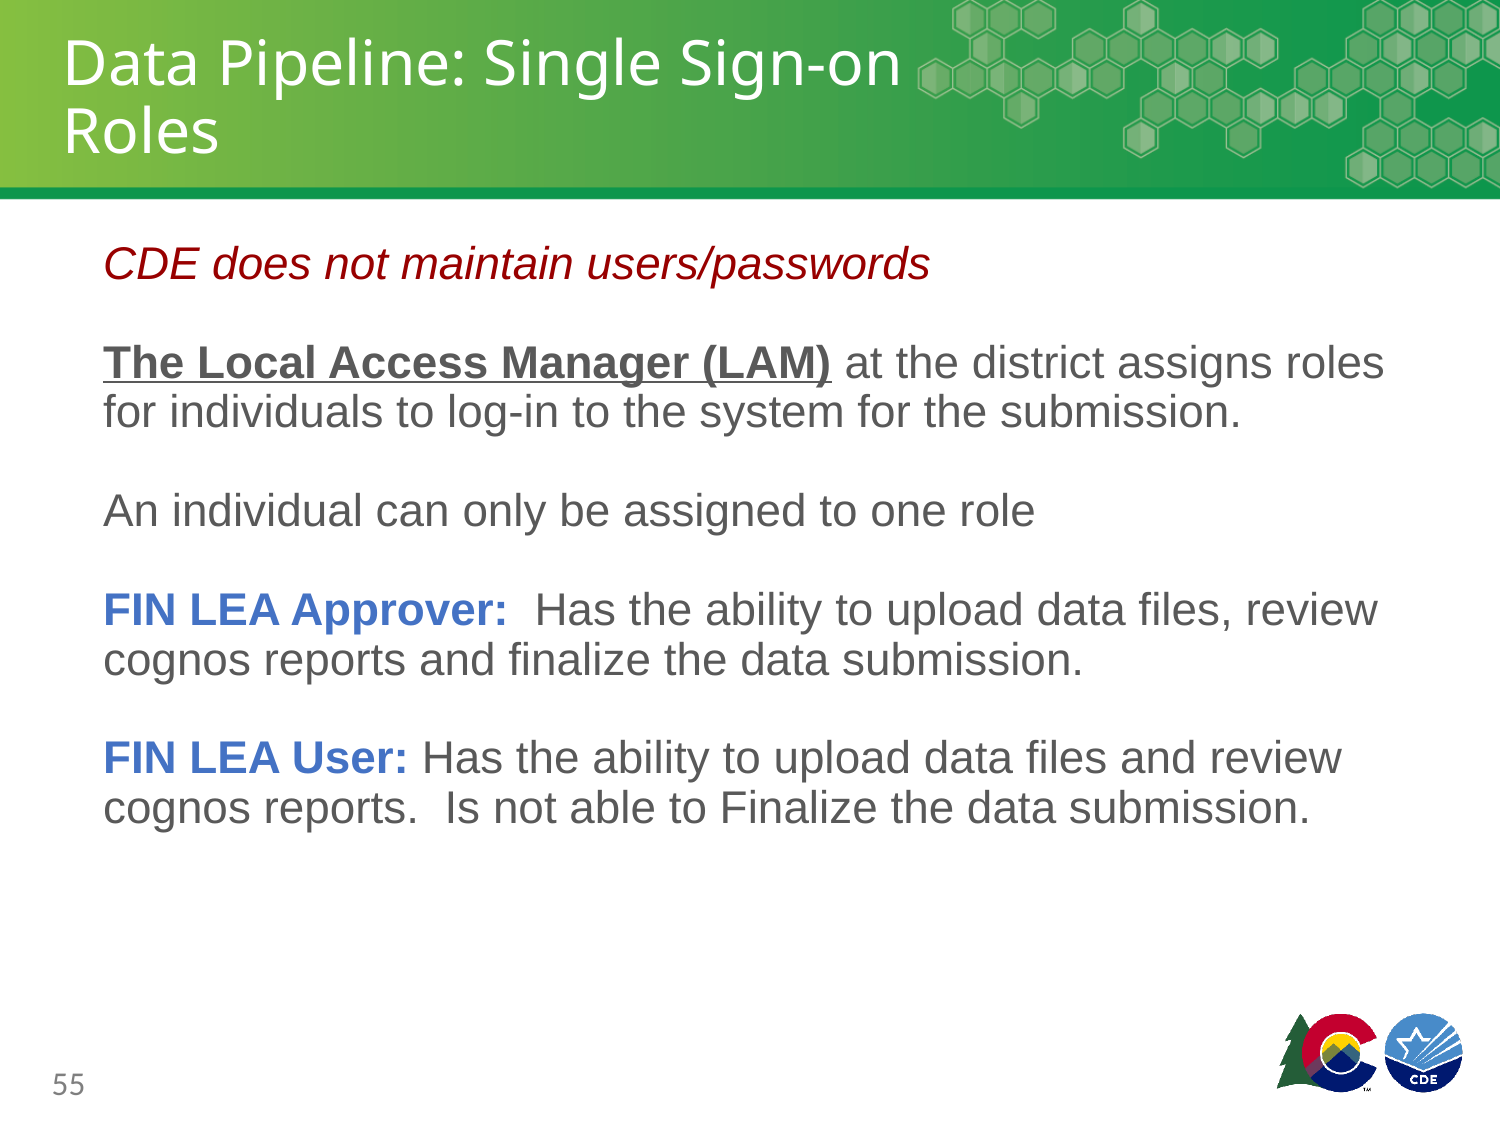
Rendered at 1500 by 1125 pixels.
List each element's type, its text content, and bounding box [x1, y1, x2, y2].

picture [1275, 1012, 1463, 1093]
title Data Pipeline: Single Sign-on Roles [62, 31, 1116, 187]
picture [0, 0, 1500, 200]
slide_number 55 [36, 1054, 375, 1115]
list CDE does not maintain users/passwords The Local Access Manager (LAM) at the district assigns roles for individuals to log-in to the system for the submission. An individual can only be assigned to one role FIN LEA Approver: Has the ability to upload data files, review cognos reports and finalize the data submission. FIN LEA User: Has the ability to upload data files and review cognos reports. Is not able to Finalize the data submission. [103, 239, 1397, 1002]
